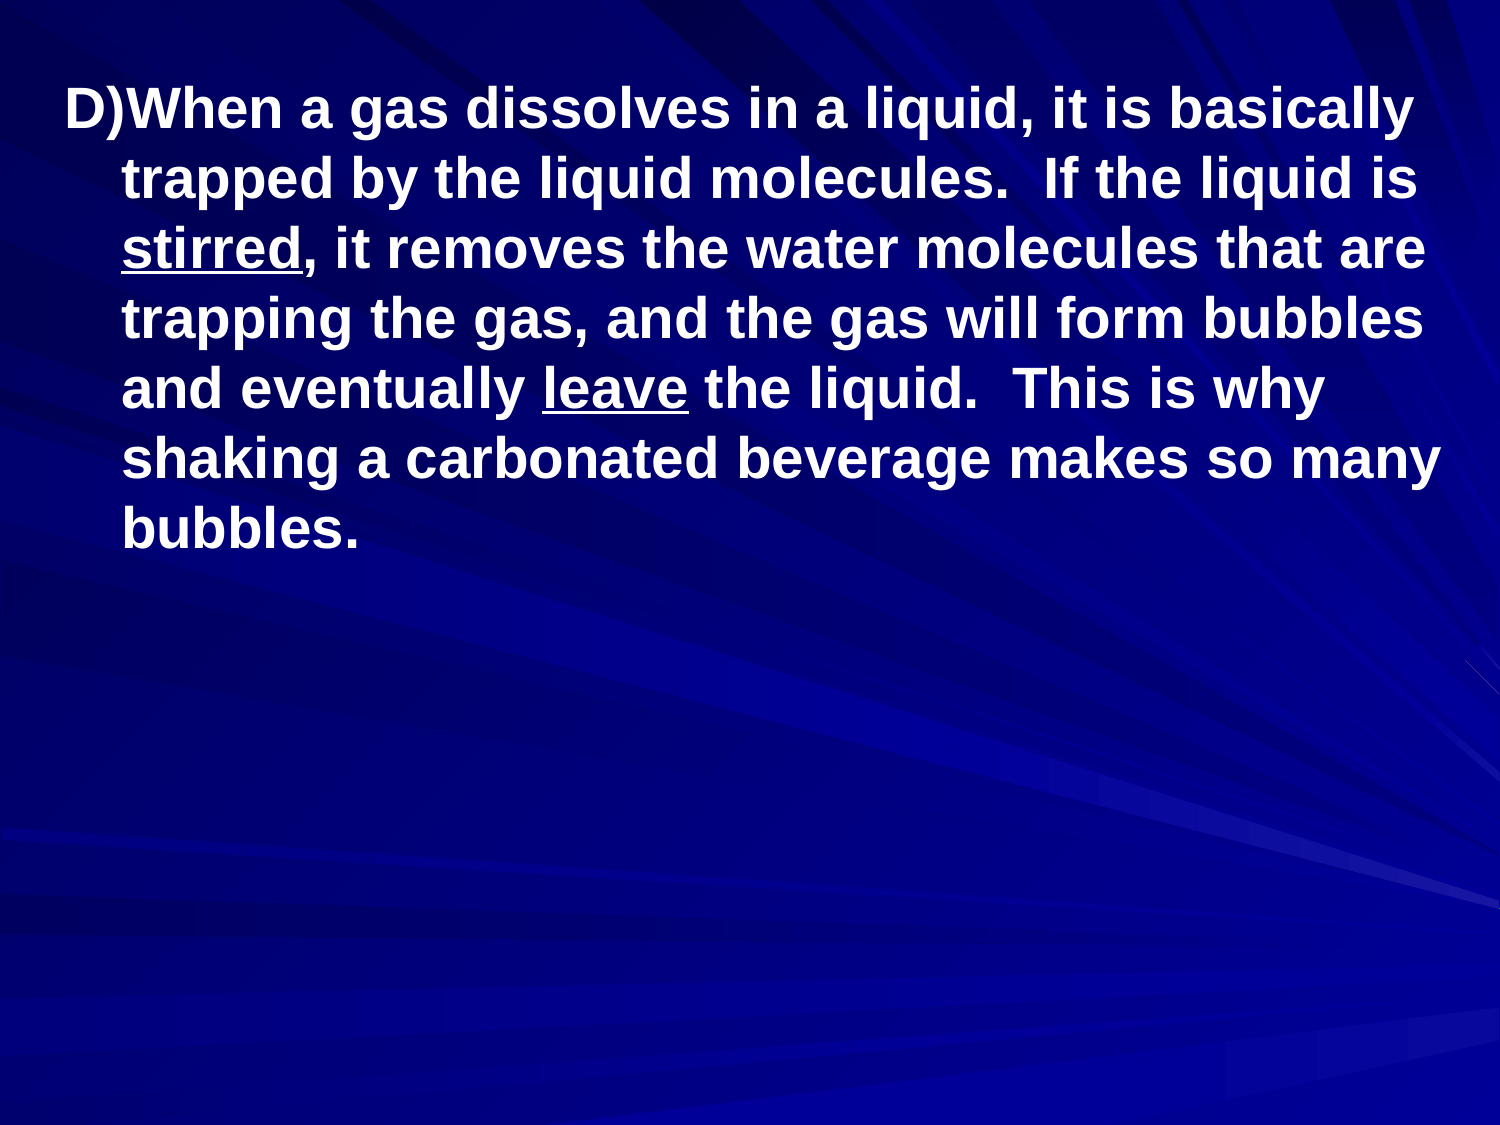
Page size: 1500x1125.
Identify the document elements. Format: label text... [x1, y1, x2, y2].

text_box When a gas dissolves in a liquid, it is basically trapped by the liquid molecules. If the liquid is stirred, it removes the water molecules that are trapping the gas, and the gas will form bubbles and eventually leave the liquid. This is why shaking a carbonated beverage makes so many bubbles. [49, 62, 1463, 568]
